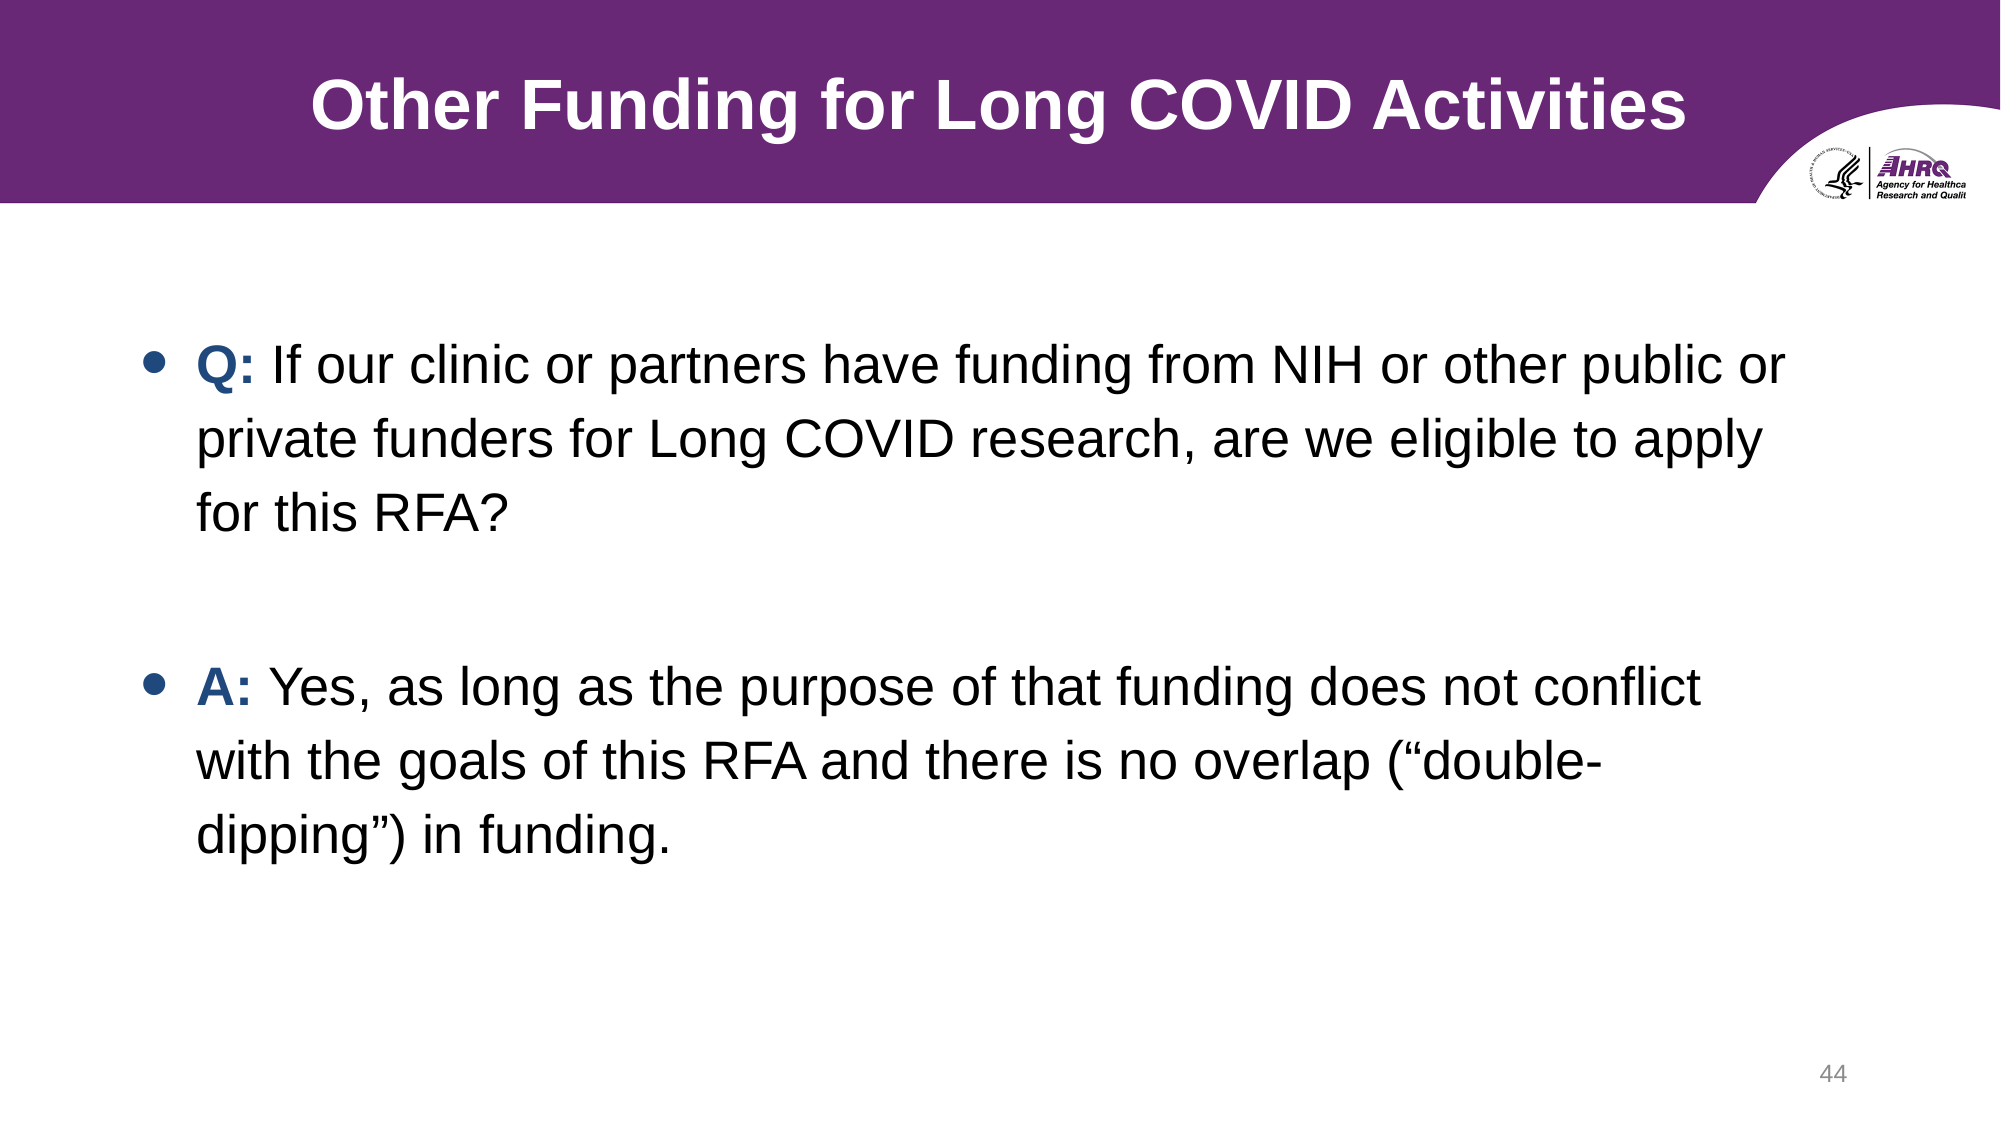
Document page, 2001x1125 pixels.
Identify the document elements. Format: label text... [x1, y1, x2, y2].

title Other Funding for Long COVID Activities [275, 50, 1725, 152]
list Q: If our clinic or partners have funding from NIH or other public or private funders for Long COVID research, are we eligible to apply for this RFA? A: Yes, as long as the purpose of that funding does not conflict with the goals of this RFA and there is no overlap (“double-dipping”) in funding. [125, 312, 1825, 1055]
picture [0, 0, 2001, 1125]
slide_number 44 [1412, 1042, 1863, 1103]
